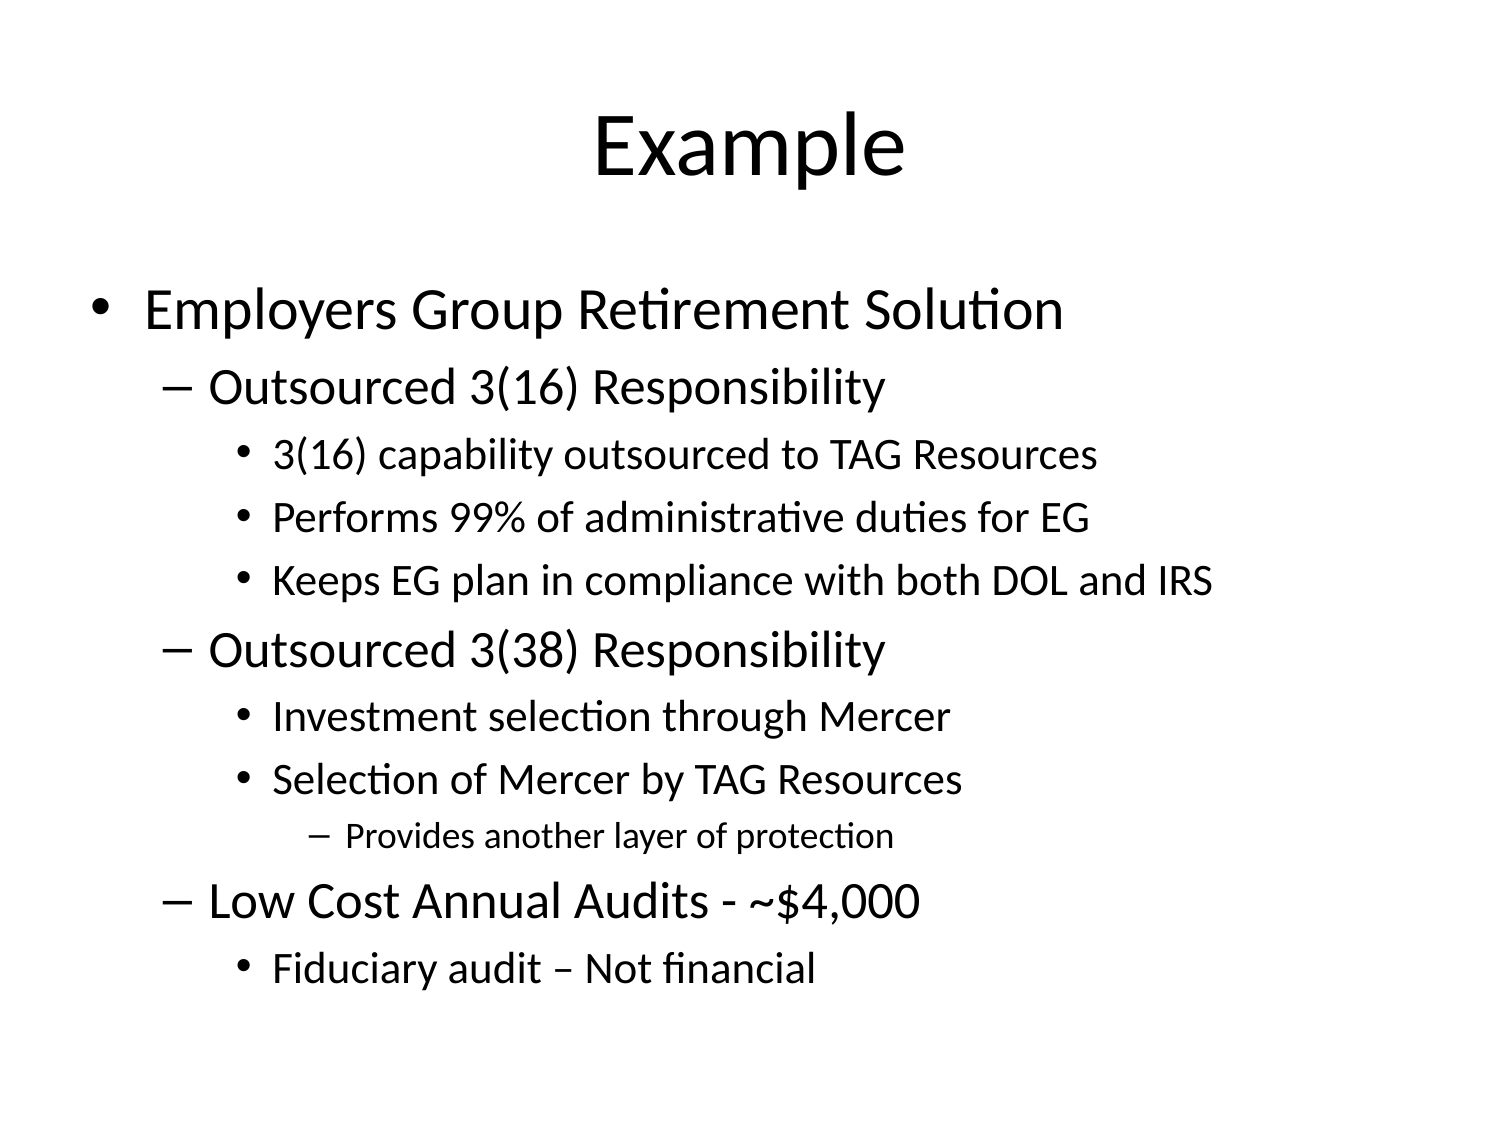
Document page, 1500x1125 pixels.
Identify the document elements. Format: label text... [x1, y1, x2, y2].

list Employers Group Retirement Solution Outsourced 3(16) Responsibility 3(16) capability outsourced to TAG Resources Performs 99% of administrative duties for EG Keeps EG plan in compliance with both DOL and IRS Outsourced 3(38) Responsibility Investment selection through Mercer Selection of Mercer by TAG Resources Provides another layer of protection Low Cost Annual Audits - ~$4,000 Fiduciary audit – Not financial [75, 262, 1425, 1005]
title Example [75, 45, 1425, 233]
